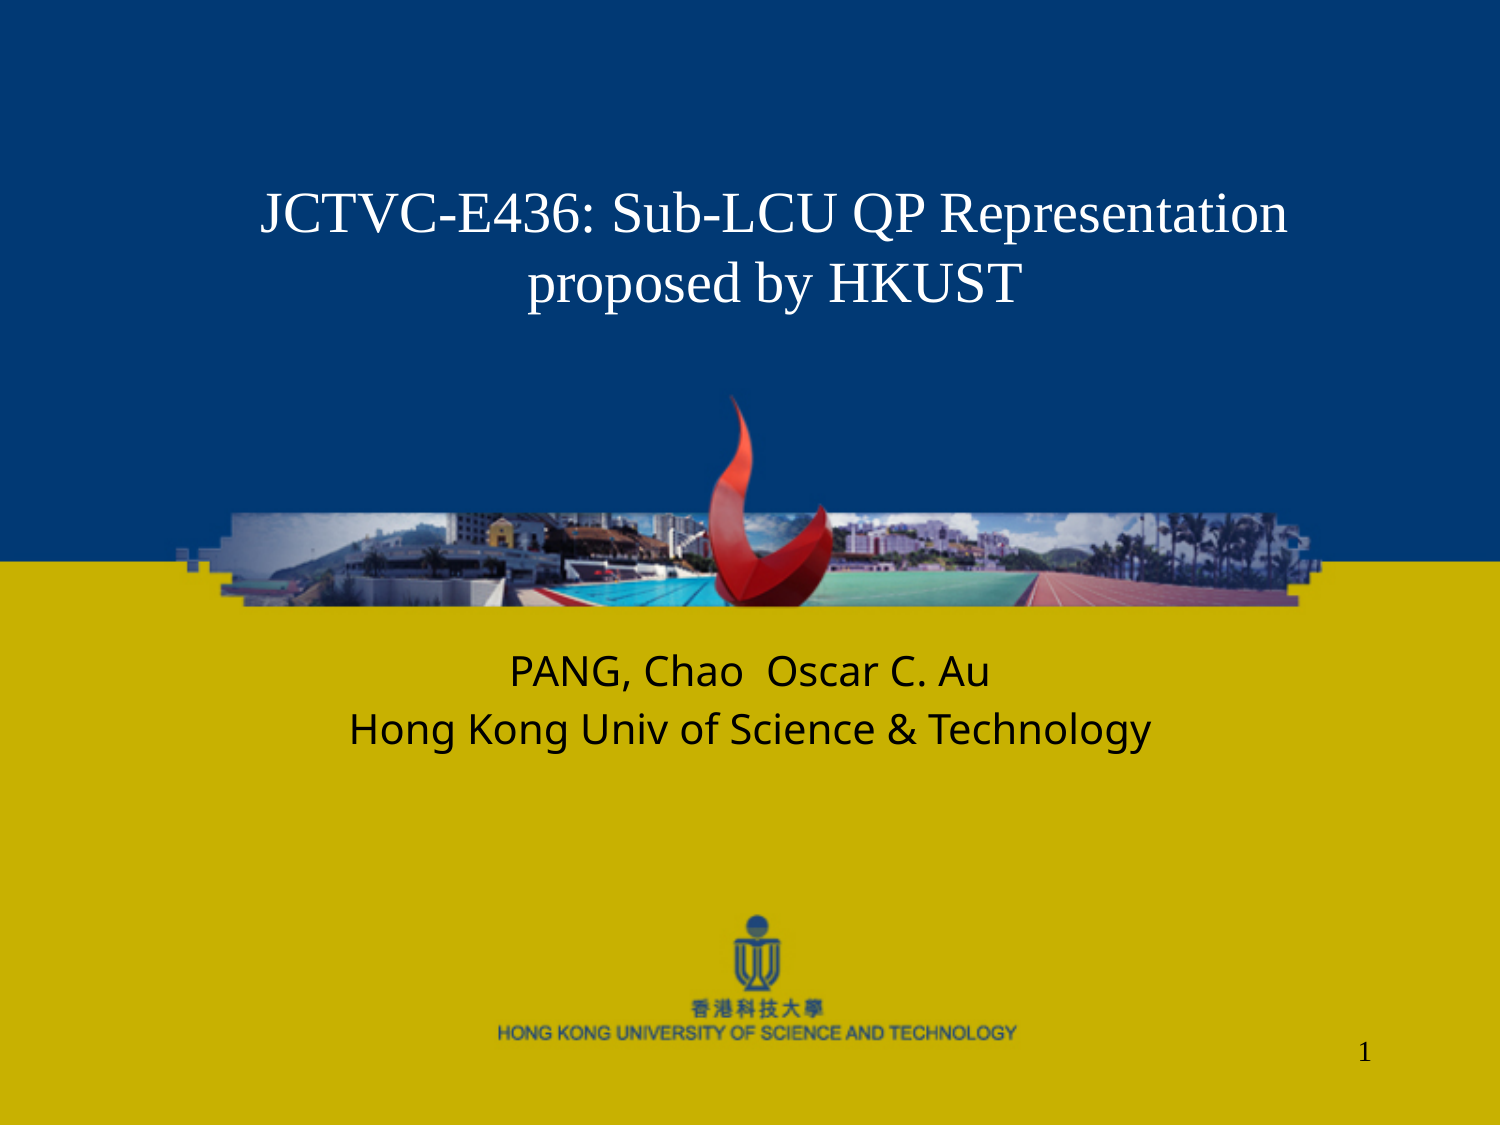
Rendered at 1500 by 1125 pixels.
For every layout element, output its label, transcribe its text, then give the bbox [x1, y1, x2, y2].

picture [0, 0, 1500, 1125]
footer [512, 1024, 988, 1101]
slide_number 1 [1074, 1024, 1388, 1101]
title JCTVC-E436: Sub-LCU QP Representation proposed by HKUST [137, 149, 1413, 338]
subtitle PANG, Chao Oscar C. Au Hong Kong Univ of Science & Technology [224, 637, 1276, 926]
